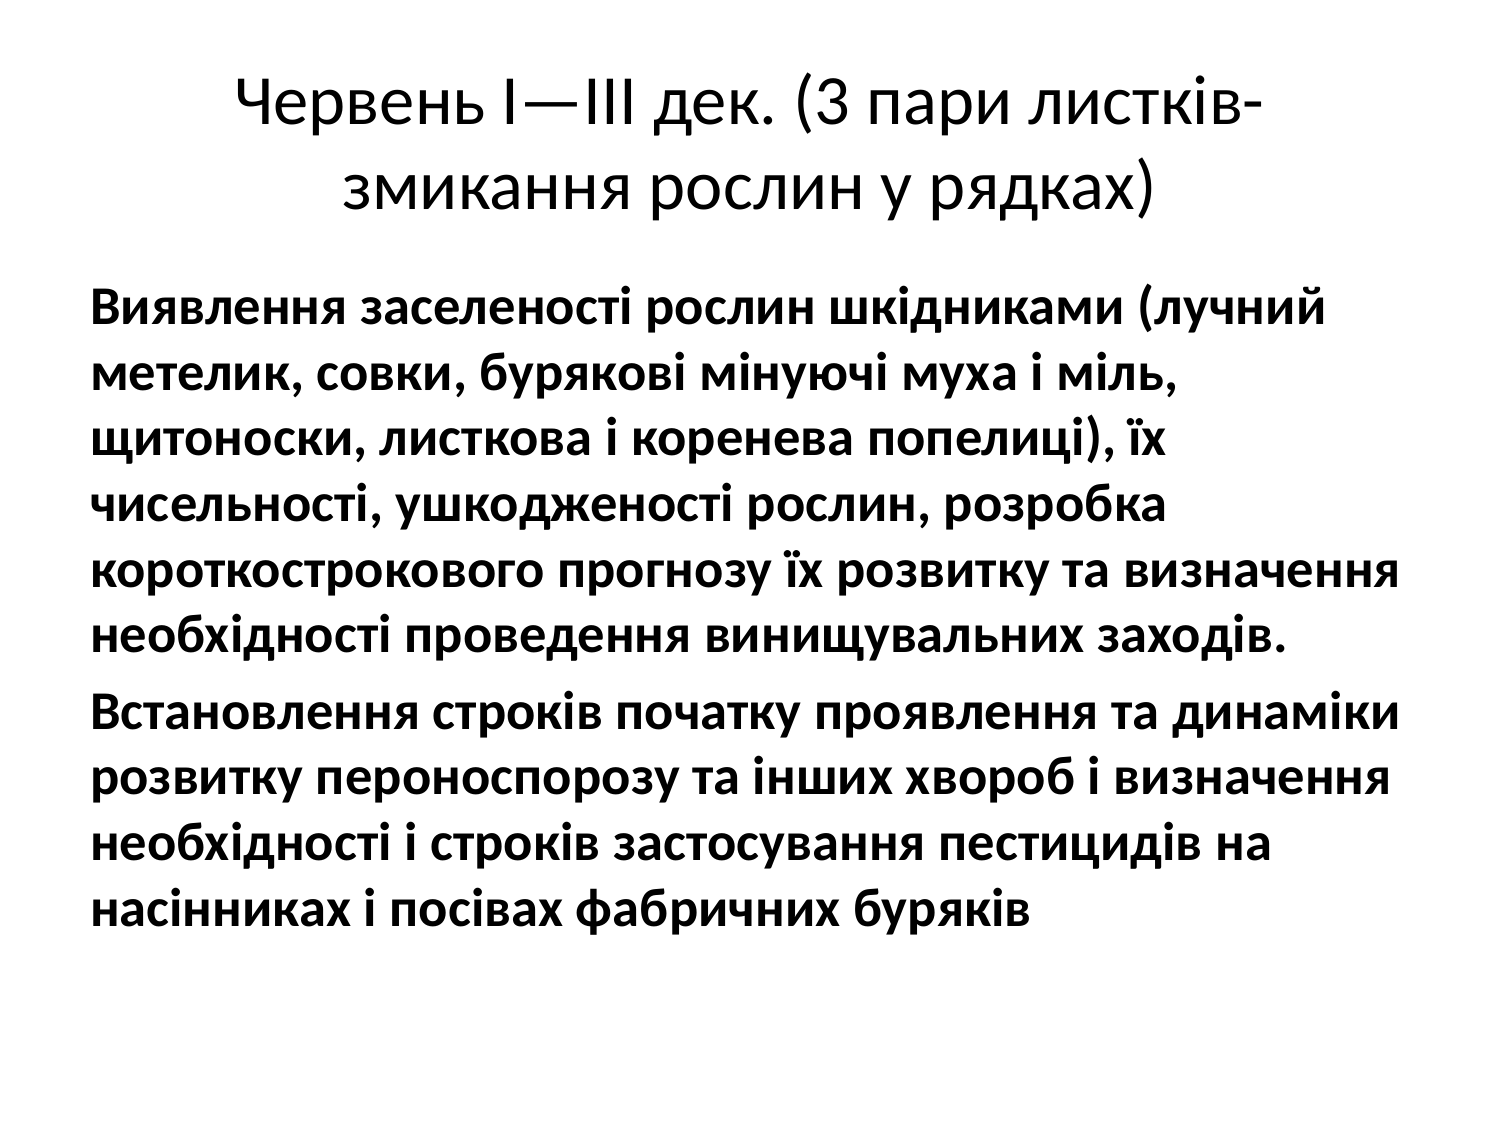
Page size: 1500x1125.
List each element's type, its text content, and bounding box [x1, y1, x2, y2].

list Виявлення заселеності рослин шкідниками (лучний метелик, совки, бурякові мінуючі муха і міль, щитоноски, листкова і коренева попелиці), їх чисельності, ушкодженості рослин, розробка короткострокового прогнозу їх розвитку та визначення необхідності проведення винищувальних заходів. Встановлення строків початку проявлення та динаміки розвитку пероноспорозу та інших хвороб і визначення необхідності і строків застосування пестицидів на насінниках і посівах фабричних буряків [75, 262, 1425, 1005]
title Червень І—III дек. (3 пари листків-змикання рослин у рядках) [75, 45, 1425, 233]
